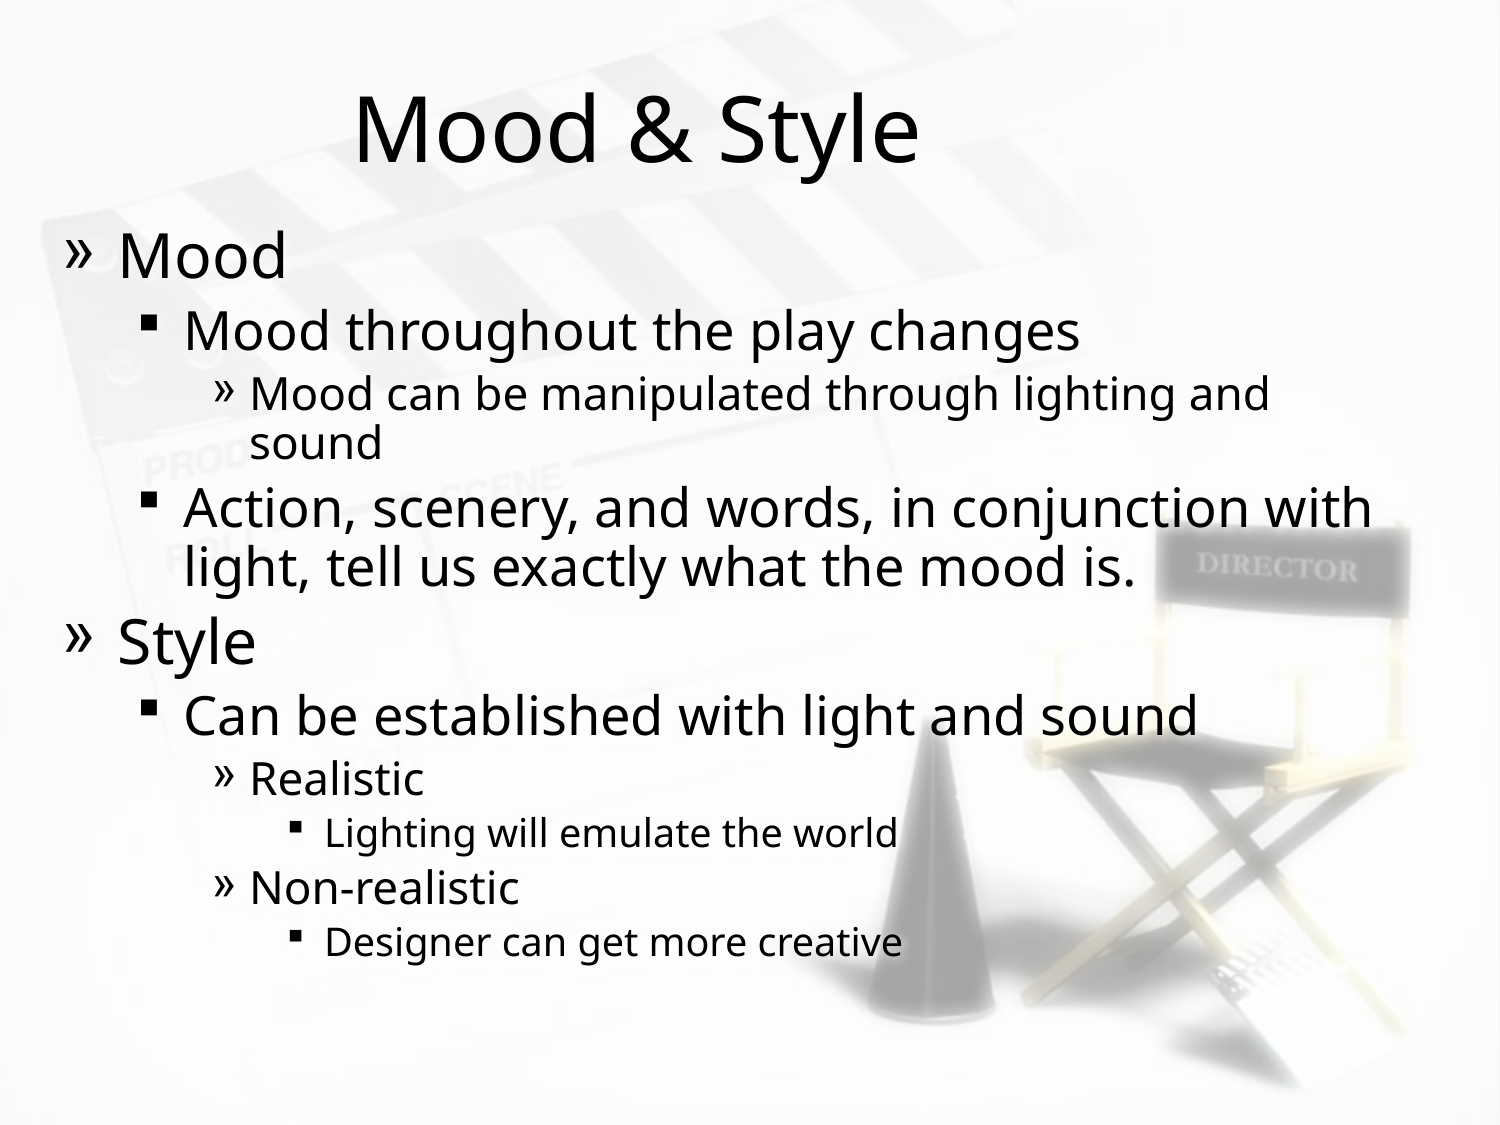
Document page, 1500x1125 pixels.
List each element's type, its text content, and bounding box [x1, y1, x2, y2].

list Mood Mood throughout the play changes Mood can be manipulated through lighting and sound Action, scenery, and words, in conjunction with light, tell us exactly what the mood is. Style Can be established with light and sound Realistic Lighting will emulate the world Non-realistic Designer can get more creative [46, 217, 1417, 1066]
title Mood & Style [0, 31, 1276, 220]
